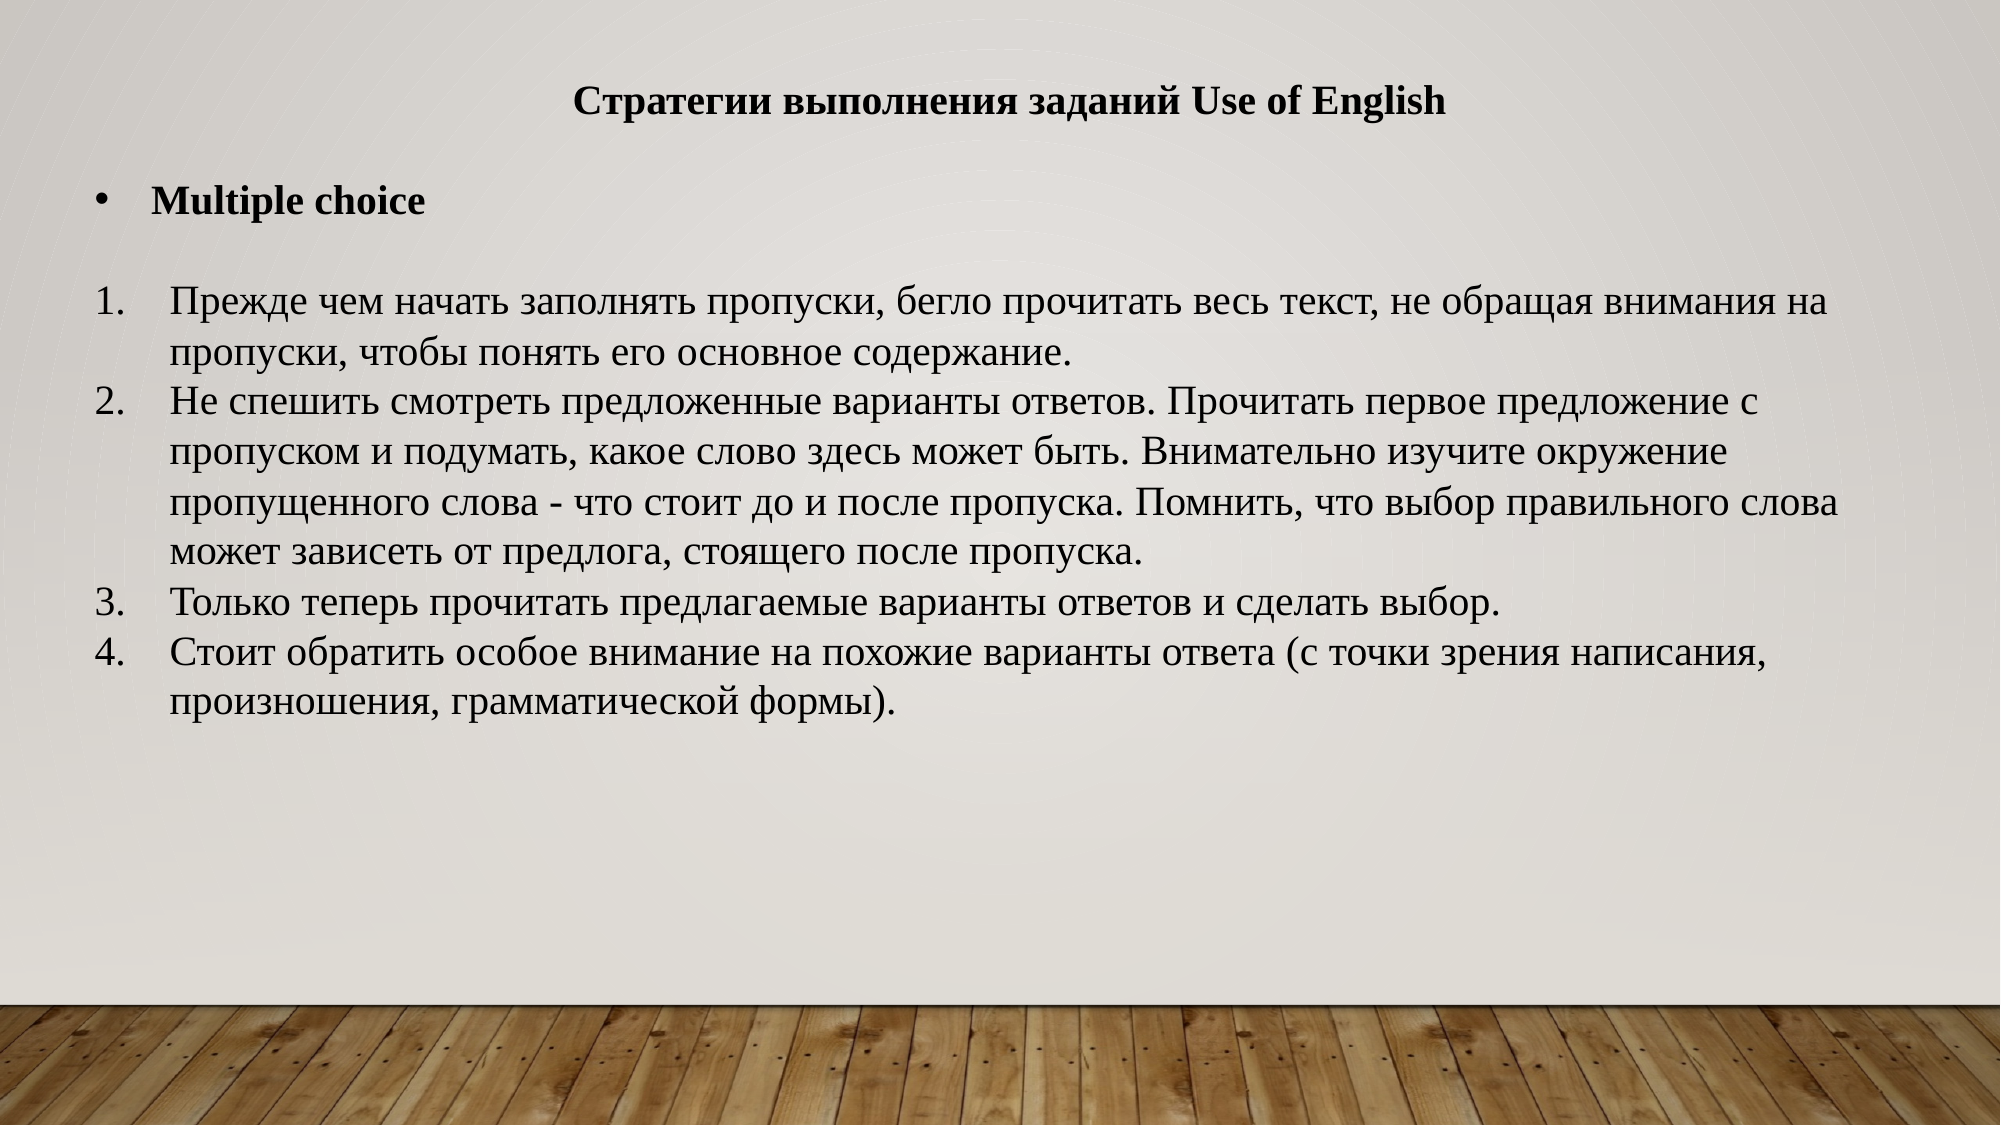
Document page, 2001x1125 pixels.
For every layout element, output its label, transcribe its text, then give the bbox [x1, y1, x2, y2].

picture [0, 1005, 2000, 1125]
text_box Стратегии выполнения заданий Use of English Multiple choice Прежде чем начать заполнять пропуски, бегло прочитать весь текст, не обращая внимания на пропуски, чтобы понять его основное содержание. Не спешить смотреть предложенные варианты ответов. Прочитать первое предложение с пропуском и подумать, какое слово здесь может быть. Внимательно изучите окружение пропущенного слова - что стоит до и после пропуска. Помнить, что выбор правильного слова может зависеть от предлога, стоящего после пропуска. Только теперь прочитать предлагаемые варианты ответов и сделать выбор. Стоит обратить особое внимание на похожие варианты ответа (с точки зрения написания, произношения, грамматической формы). [79, 65, 1950, 731]
